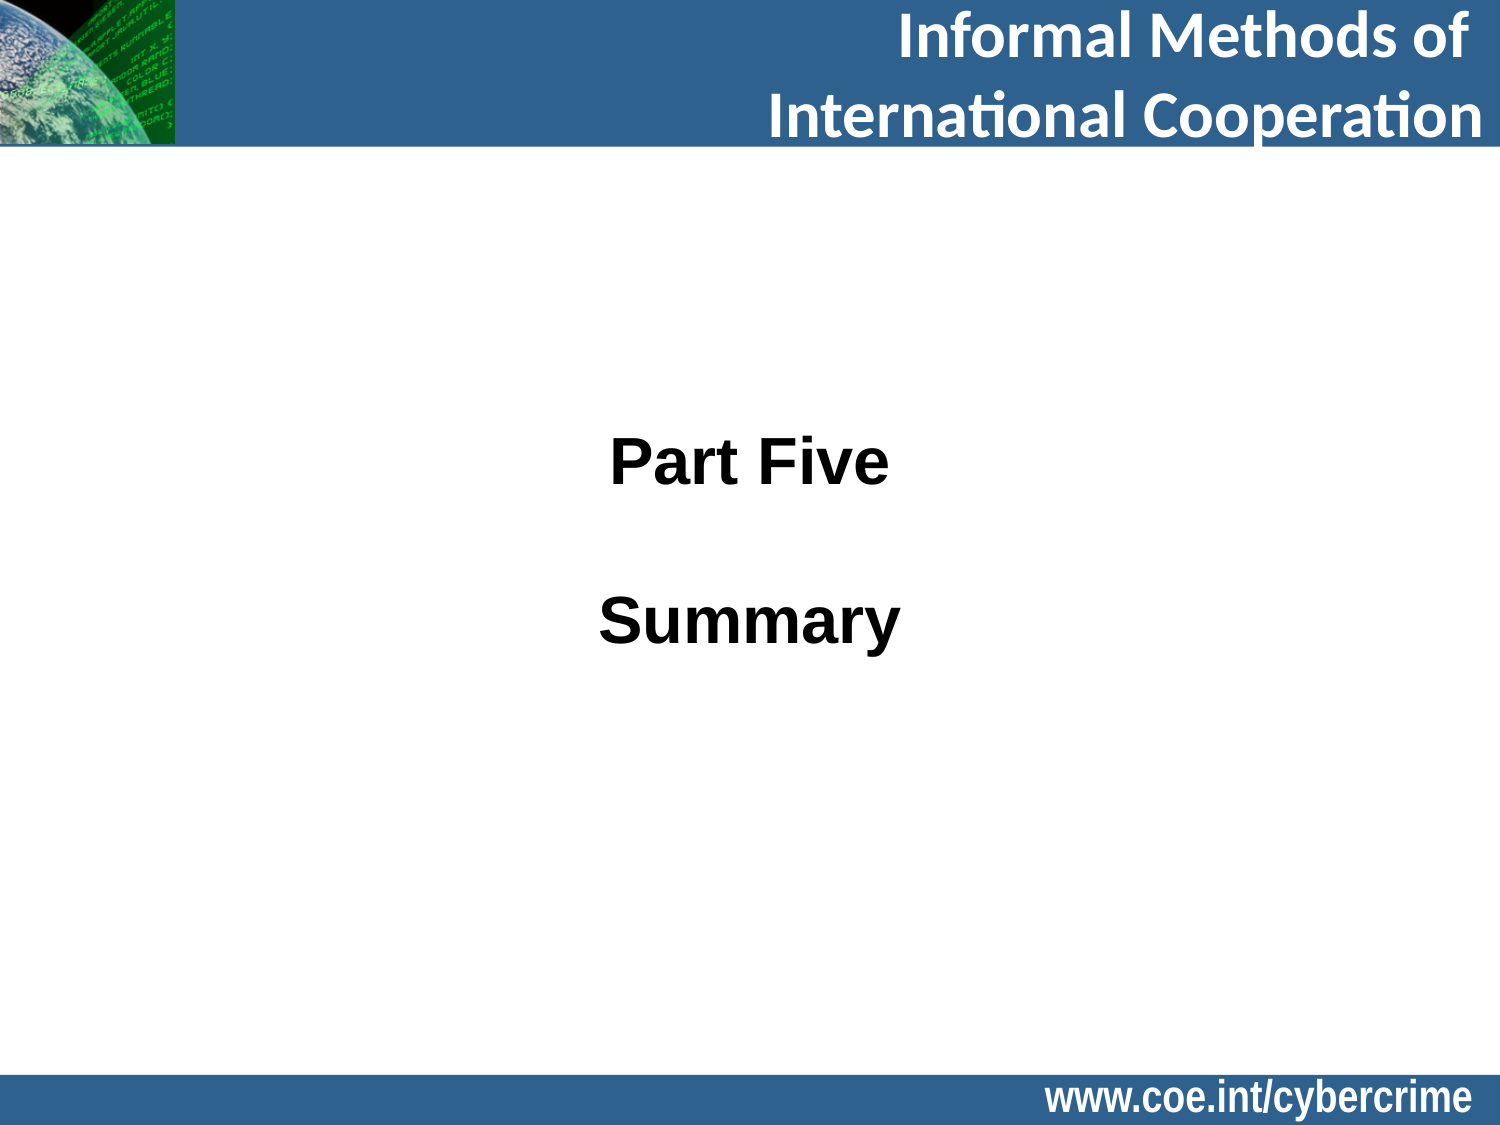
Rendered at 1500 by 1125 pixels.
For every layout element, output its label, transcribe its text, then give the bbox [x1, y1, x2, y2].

text_box Informal Methods of International Cooperation [177, 0, 1500, 149]
text_box [0, 1073, 1030, 1125]
text_box Part Five Summary [50, 425, 1450, 729]
picture [0, 0, 175, 144]
text_box www.coe.int/cybercrime [1030, 1059, 1500, 1125]
